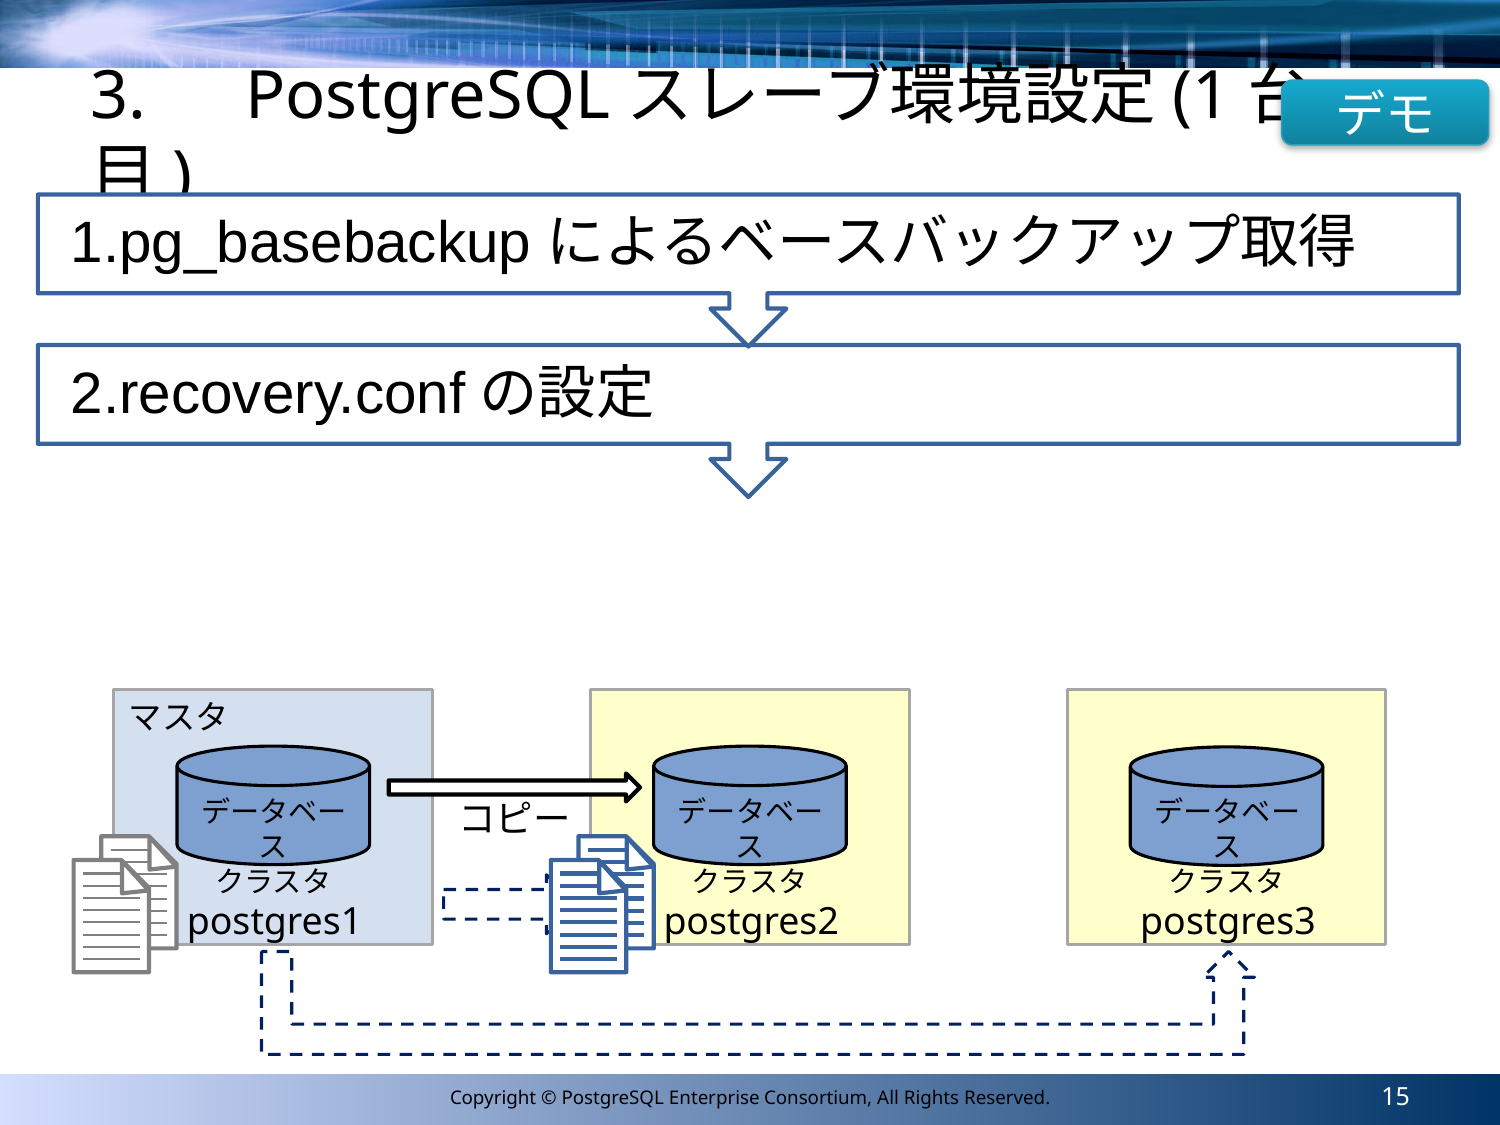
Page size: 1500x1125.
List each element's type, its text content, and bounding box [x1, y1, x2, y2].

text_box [550, 859, 627, 973]
slide_number 15 [1074, 1074, 1426, 1123]
text_box デモ [1280, 79, 1490, 146]
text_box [37, 193, 1459, 1047]
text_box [578, 835, 655, 949]
picture [0, 0, 1500, 68]
title 3. PostgreSQLスレーブ環境設定(1台目) [74, 81, 1426, 183]
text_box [73, 835, 177, 973]
